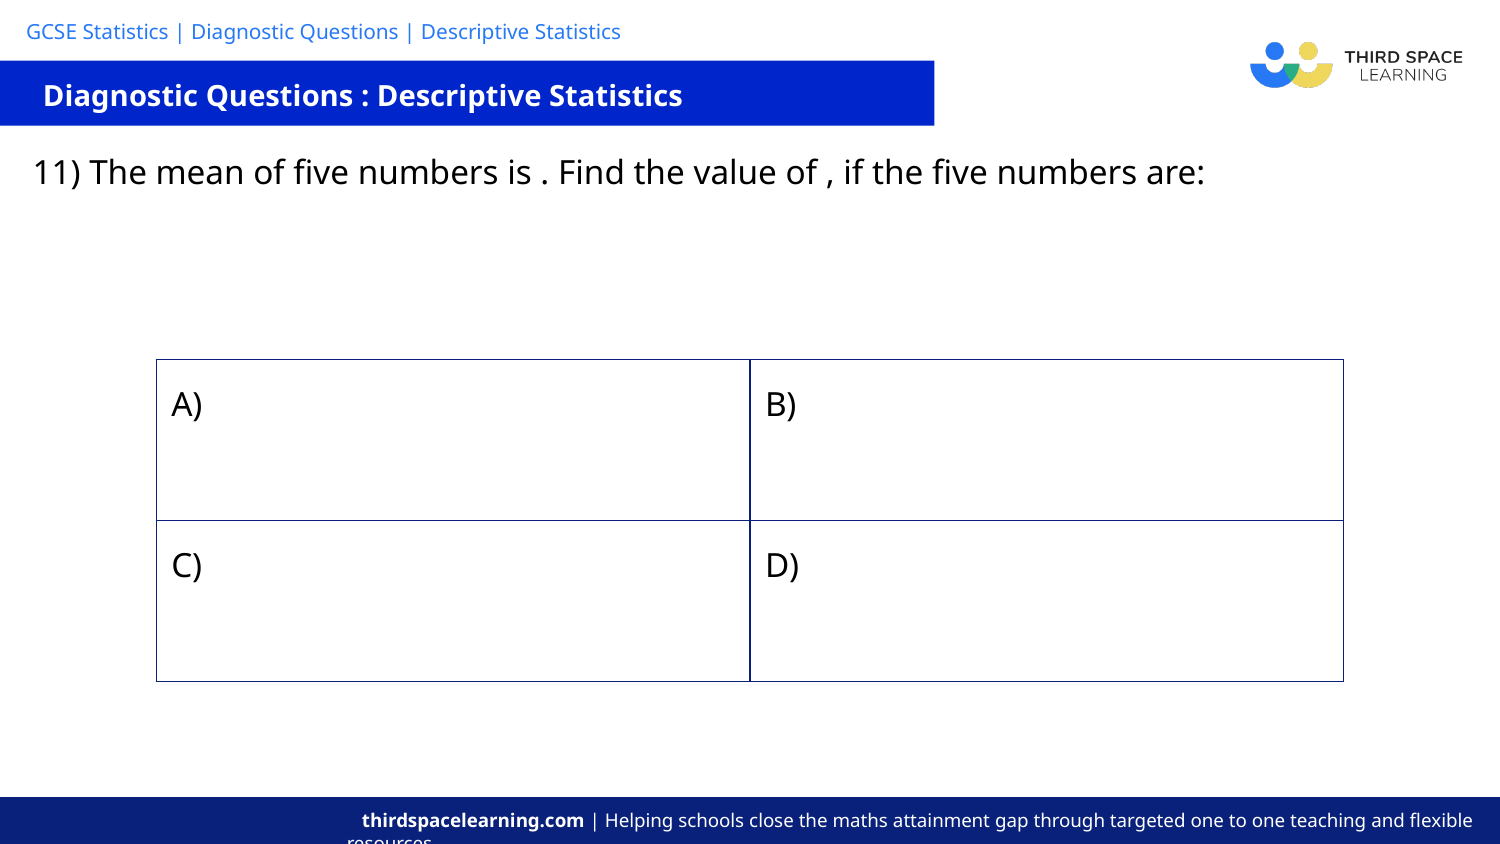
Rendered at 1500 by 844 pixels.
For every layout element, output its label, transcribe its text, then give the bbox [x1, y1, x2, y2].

text_box Diagnostic Questions : Descriptive Statistics [27, 61, 880, 127]
picture [1250, 33, 1465, 99]
